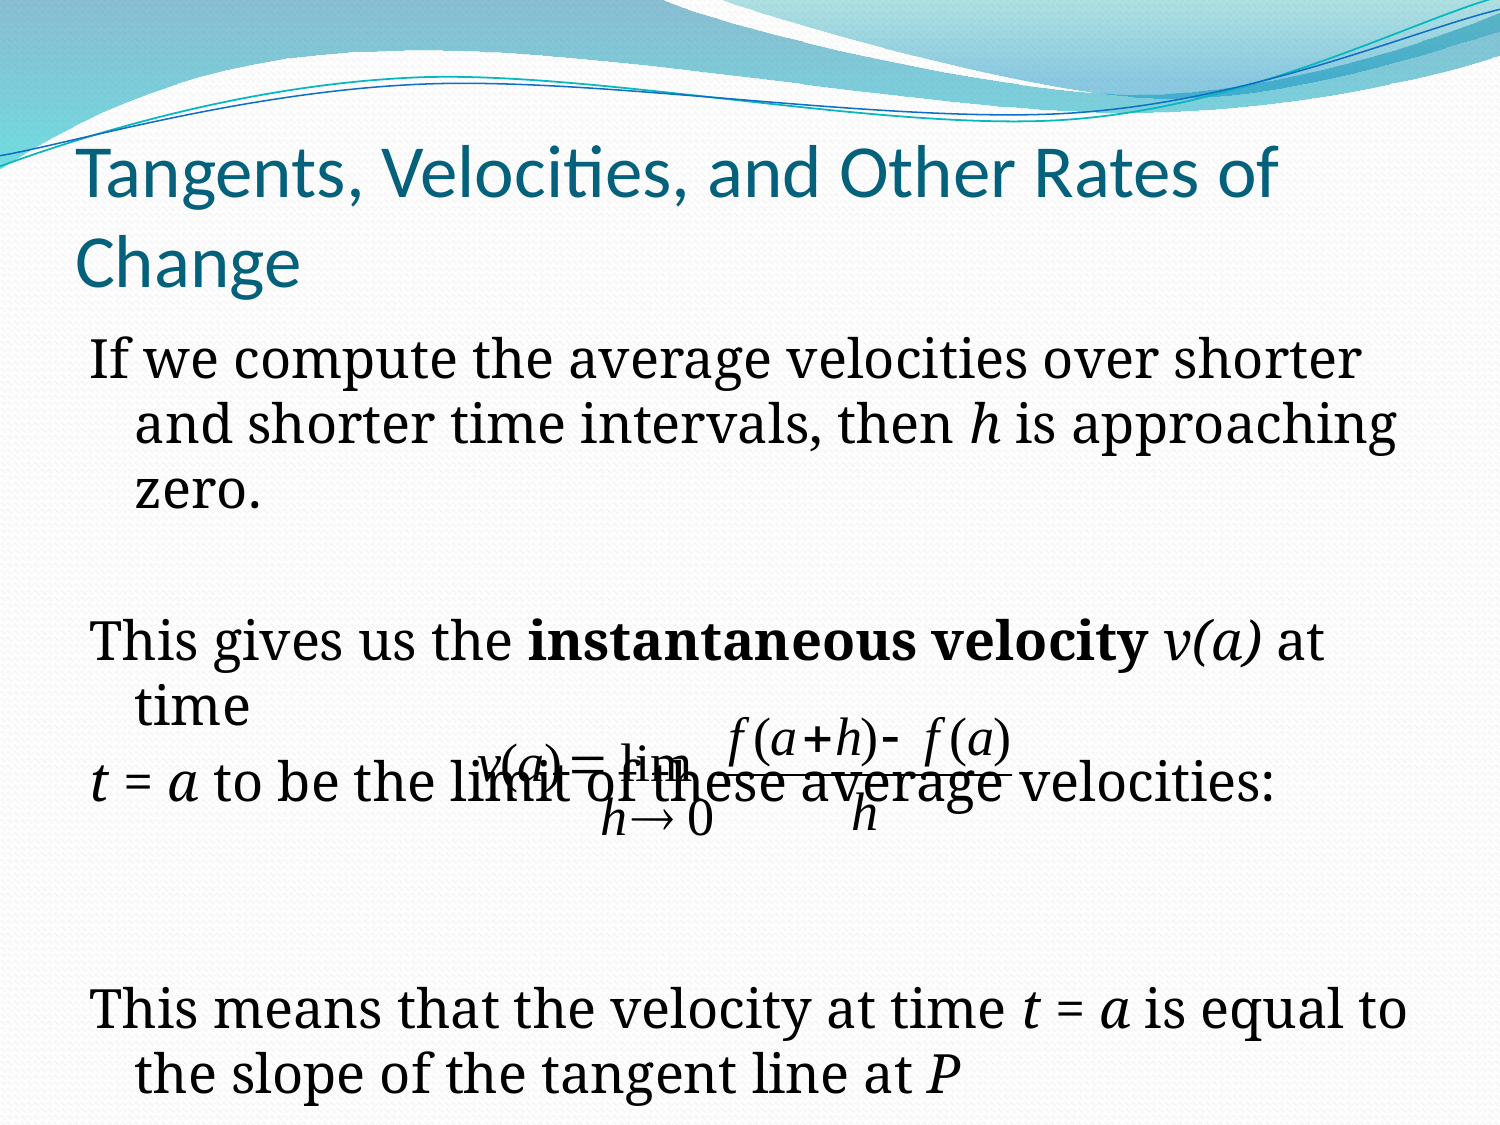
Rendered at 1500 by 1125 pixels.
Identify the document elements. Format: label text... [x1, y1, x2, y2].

title Tangents, Velocities, and Other Rates of Change [75, 115, 1425, 303]
list If we compute the average velocities over shorter and shorter time intervals, then h is approaching zero. This gives us the instantaneous velocity v(a) at time t = a to be the limit of these average velocities: This means that the velocity at time t = a is equal to the slope of the tangent line at P [75, 317, 1425, 1038]
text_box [474, 712, 1017, 842]
